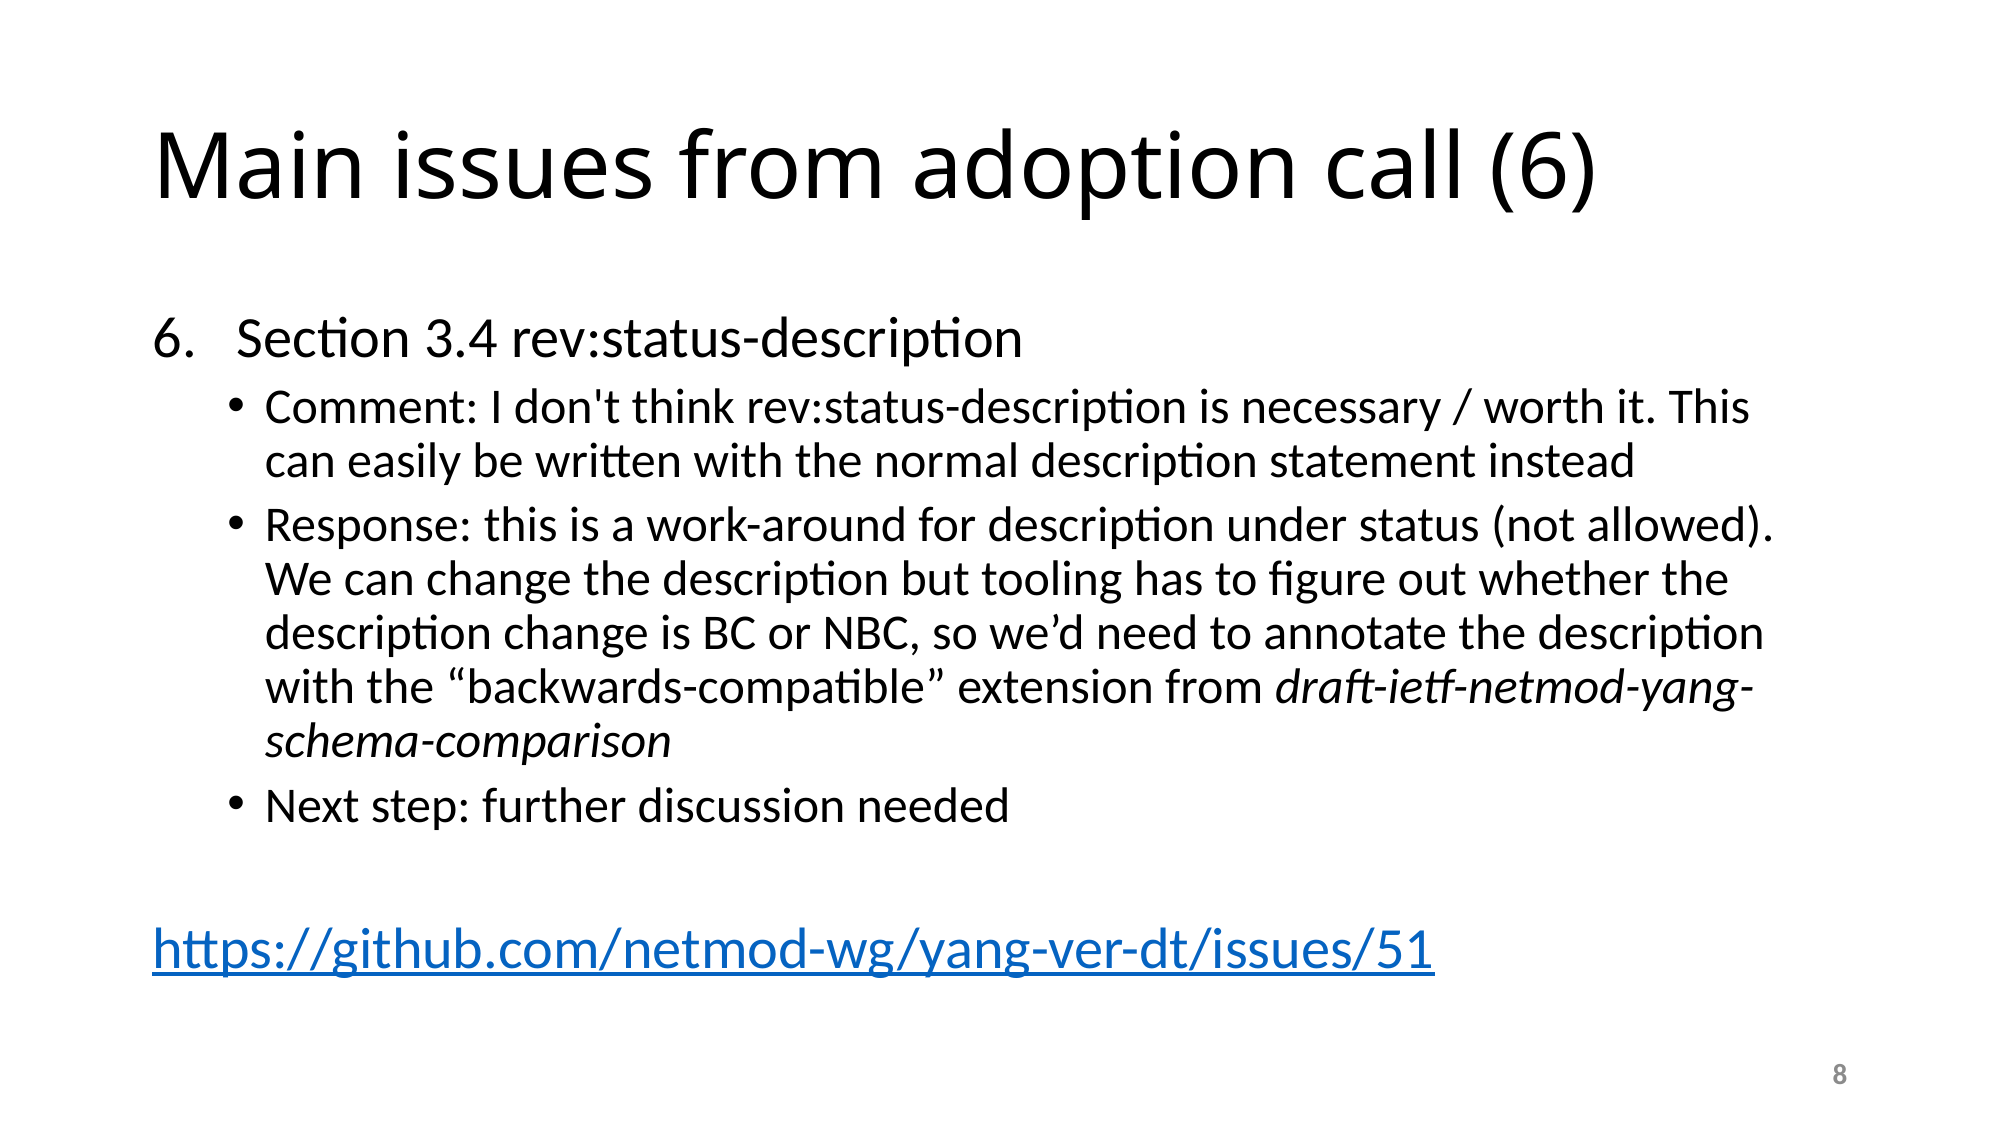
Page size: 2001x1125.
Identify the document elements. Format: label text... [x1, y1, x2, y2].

list Section 3.4 rev:status-description Comment: I don't think rev:status-description is necessary / worth it. This can easily be written with the normal description statement instead Response: this is a work-around for description under status (not allowed). We can change the description but tooling has to figure out whether the description change is BC or NBC, so we’d need to annotate the description with the “backwards-compatible” extension from draft-ietf-netmod-yang-schema-comparison Next step: further discussion needed https://github.com/netmod-wg/yang-ver-dt/issues/51 [137, 299, 1863, 1014]
title Main issues from adoption call (6) [137, 59, 1863, 278]
slide_number 8 [1412, 1042, 1863, 1103]
